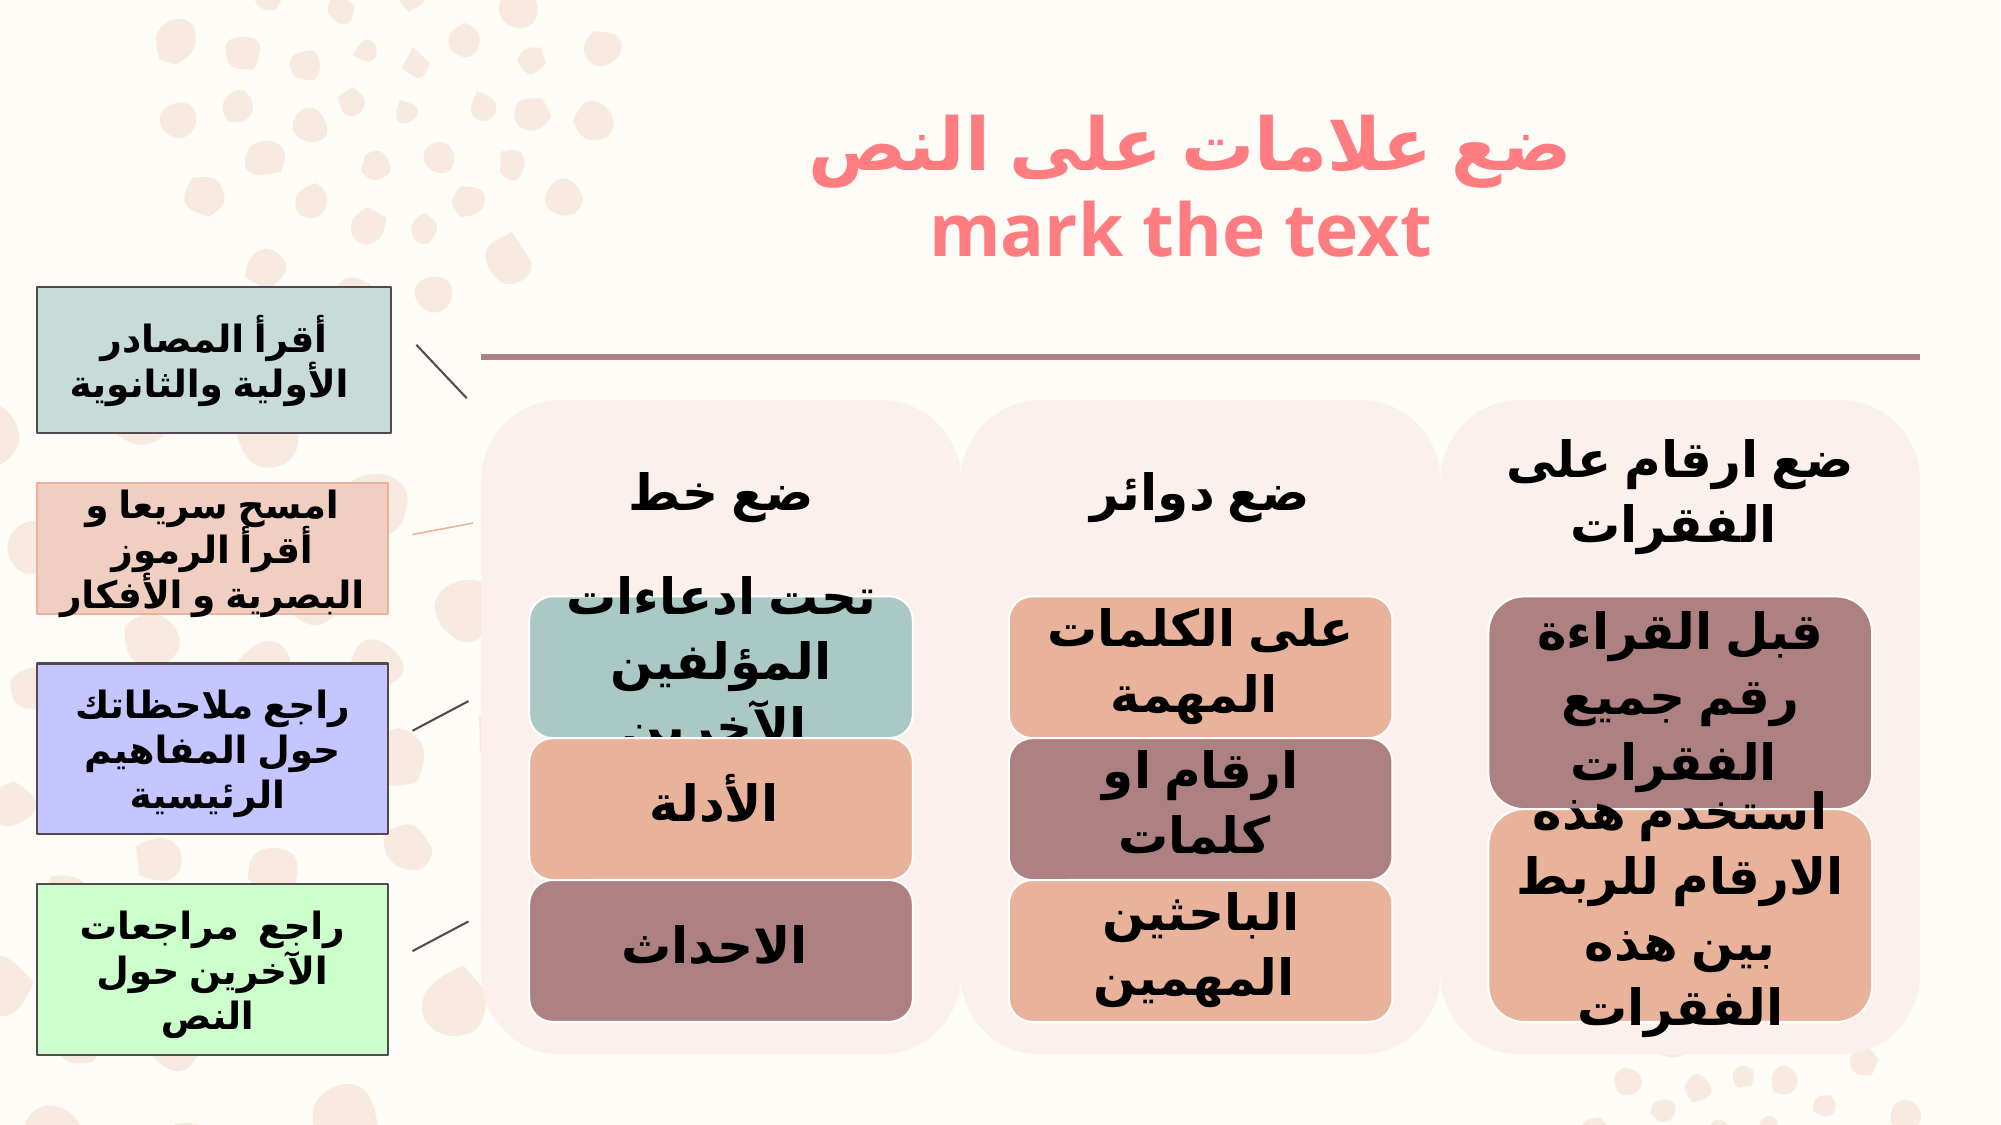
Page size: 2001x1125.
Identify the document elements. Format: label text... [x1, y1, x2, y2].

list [480, 399, 1921, 1055]
text_box أقرأ المصادر الأولية والثانوية [415, 344, 468, 399]
text_box راجع مراجعات الآخرين حول النص [36, 883, 389, 1056]
text_box امسح سريعا و أقرأ الرموز البصرية و الأفكار [36, 482, 389, 615]
text_box امسح سريعا و أقرأ الرموز البصرية و الأفكار [412, 522, 474, 536]
text_box أقرأ المصادر الأولية والثانوية [36, 286, 392, 434]
text_box راجع ملاحظاتك حول المفاهيم الرئيسية [412, 700, 469, 732]
title ضع علامات على النص mark the text [460, 93, 1920, 350]
text_box راجع ملاحظاتك حول المفاهيم الرئيسية [36, 662, 389, 835]
text_box راجع مراجعات الآخرين حول النص [412, 920, 469, 952]
